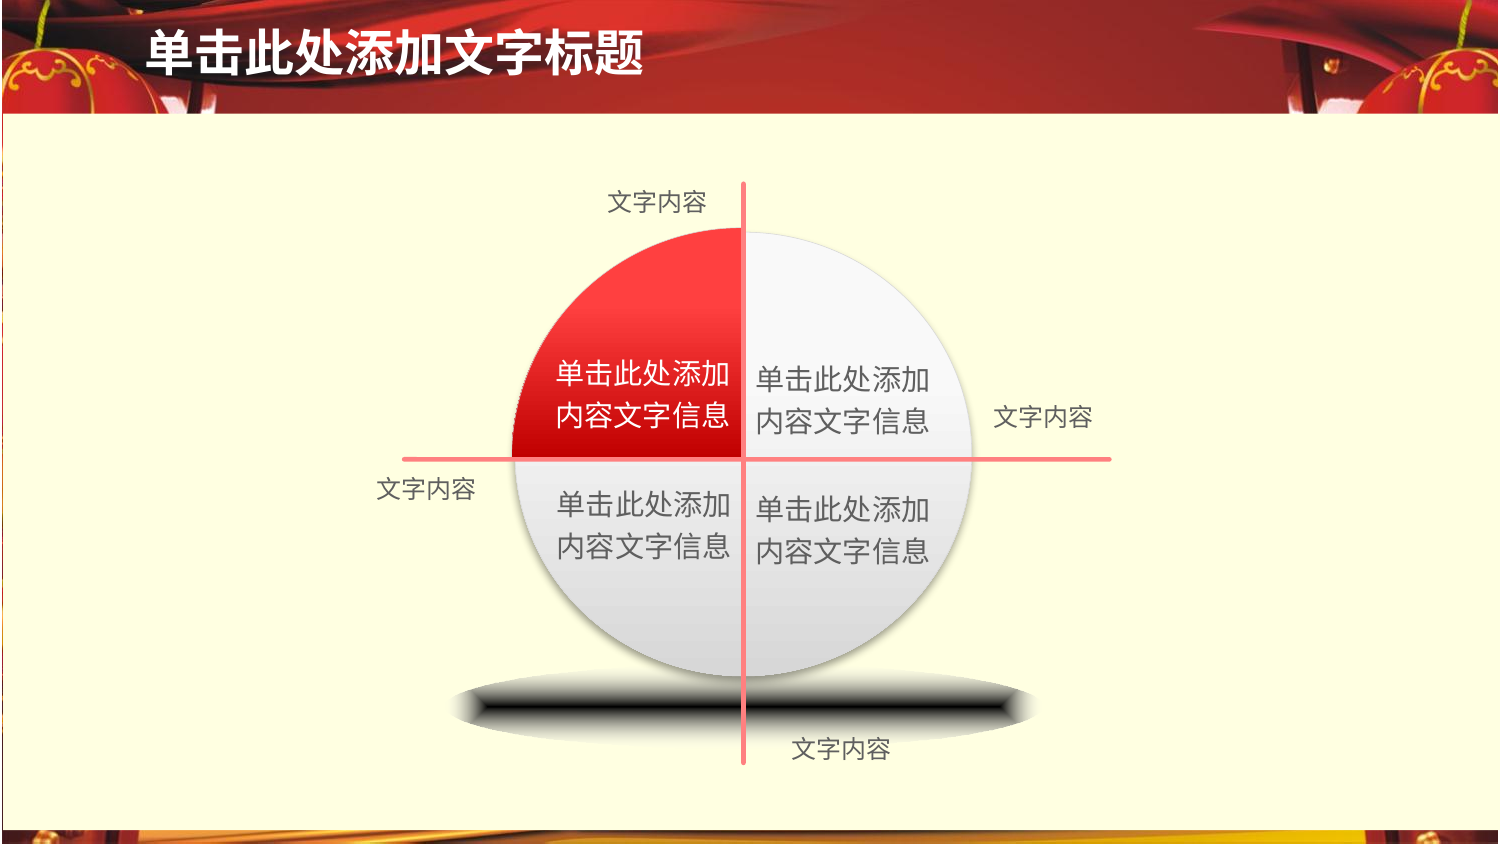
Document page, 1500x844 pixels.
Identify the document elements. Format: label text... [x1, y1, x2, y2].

text_box [744, 232, 943, 346]
text_box 单击此处添加 内容文字信息 [538, 471, 743, 571]
text_box 单击此处添加 内容文字信息 [744, 346, 949, 446]
text_box 文字内容 [978, 394, 1109, 439]
text_box [543, 227, 743, 341]
text_box 单击此处添加 内容文字信息 [744, 476, 949, 576]
text_box 文字内容 [362, 466, 492, 512]
text_box [744, 576, 935, 676]
text_box [744, 460, 972, 551]
text_box 文字内容 [592, 178, 723, 224]
text_box [744, 357, 972, 459]
text_box [511, 352, 743, 459]
text_box 单击此处添加 内容文字信息 [537, 341, 743, 440]
text_box 单击此处添加 内容文字信息 [737, 346, 743, 446]
text_box [515, 460, 743, 552]
text_box 文字内容 [776, 726, 907, 772]
picture [2, 0, 1498, 844]
text_box [444, 665, 743, 749]
text_box 单击此处添加 内容文字信息 [737, 476, 743, 576]
text_box [549, 571, 743, 677]
text_box [744, 665, 1043, 749]
